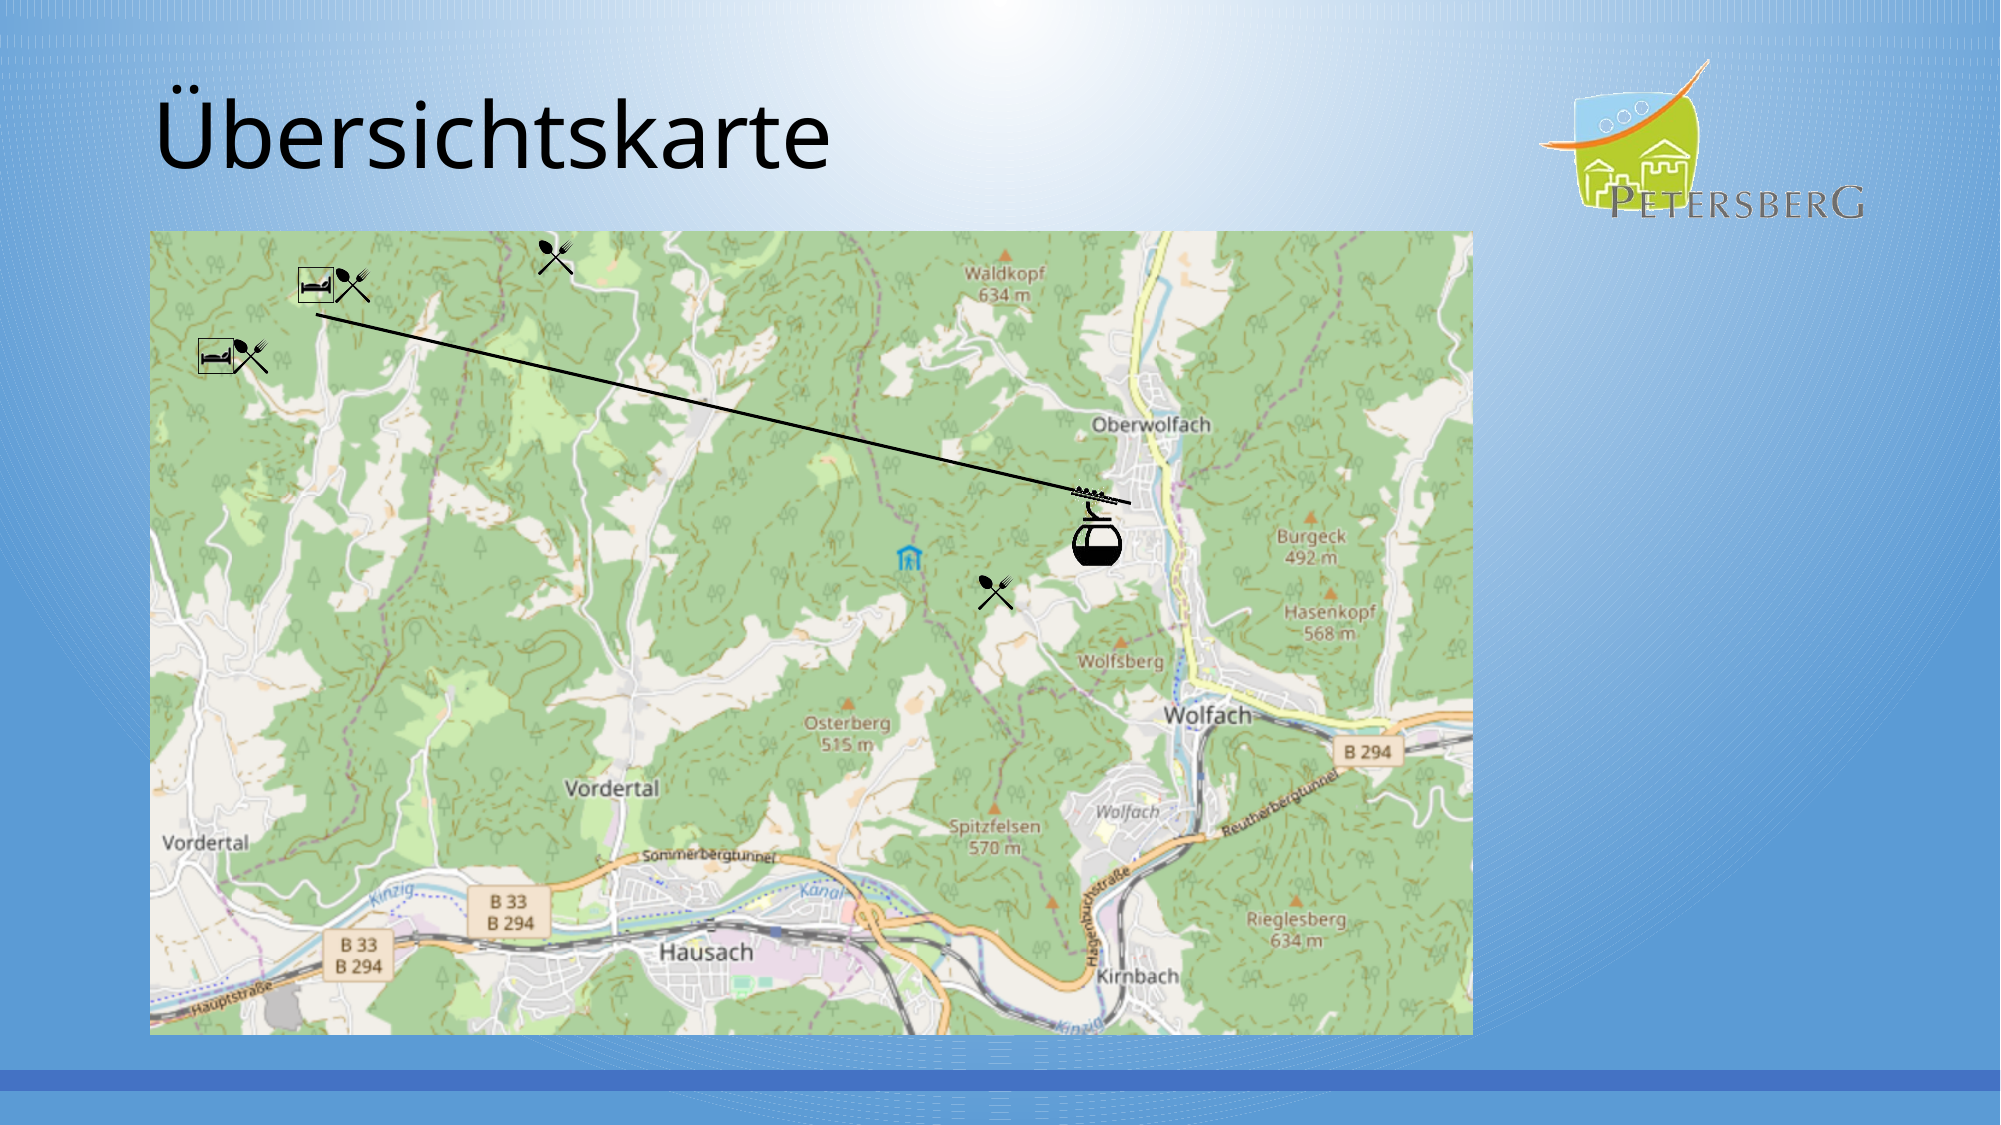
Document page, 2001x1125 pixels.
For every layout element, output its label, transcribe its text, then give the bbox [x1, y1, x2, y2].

picture [1050, 479, 1145, 575]
title Übersichtskarte [137, 59, 1539, 218]
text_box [150, 231, 1473, 1035]
picture [1539, 59, 1863, 219]
